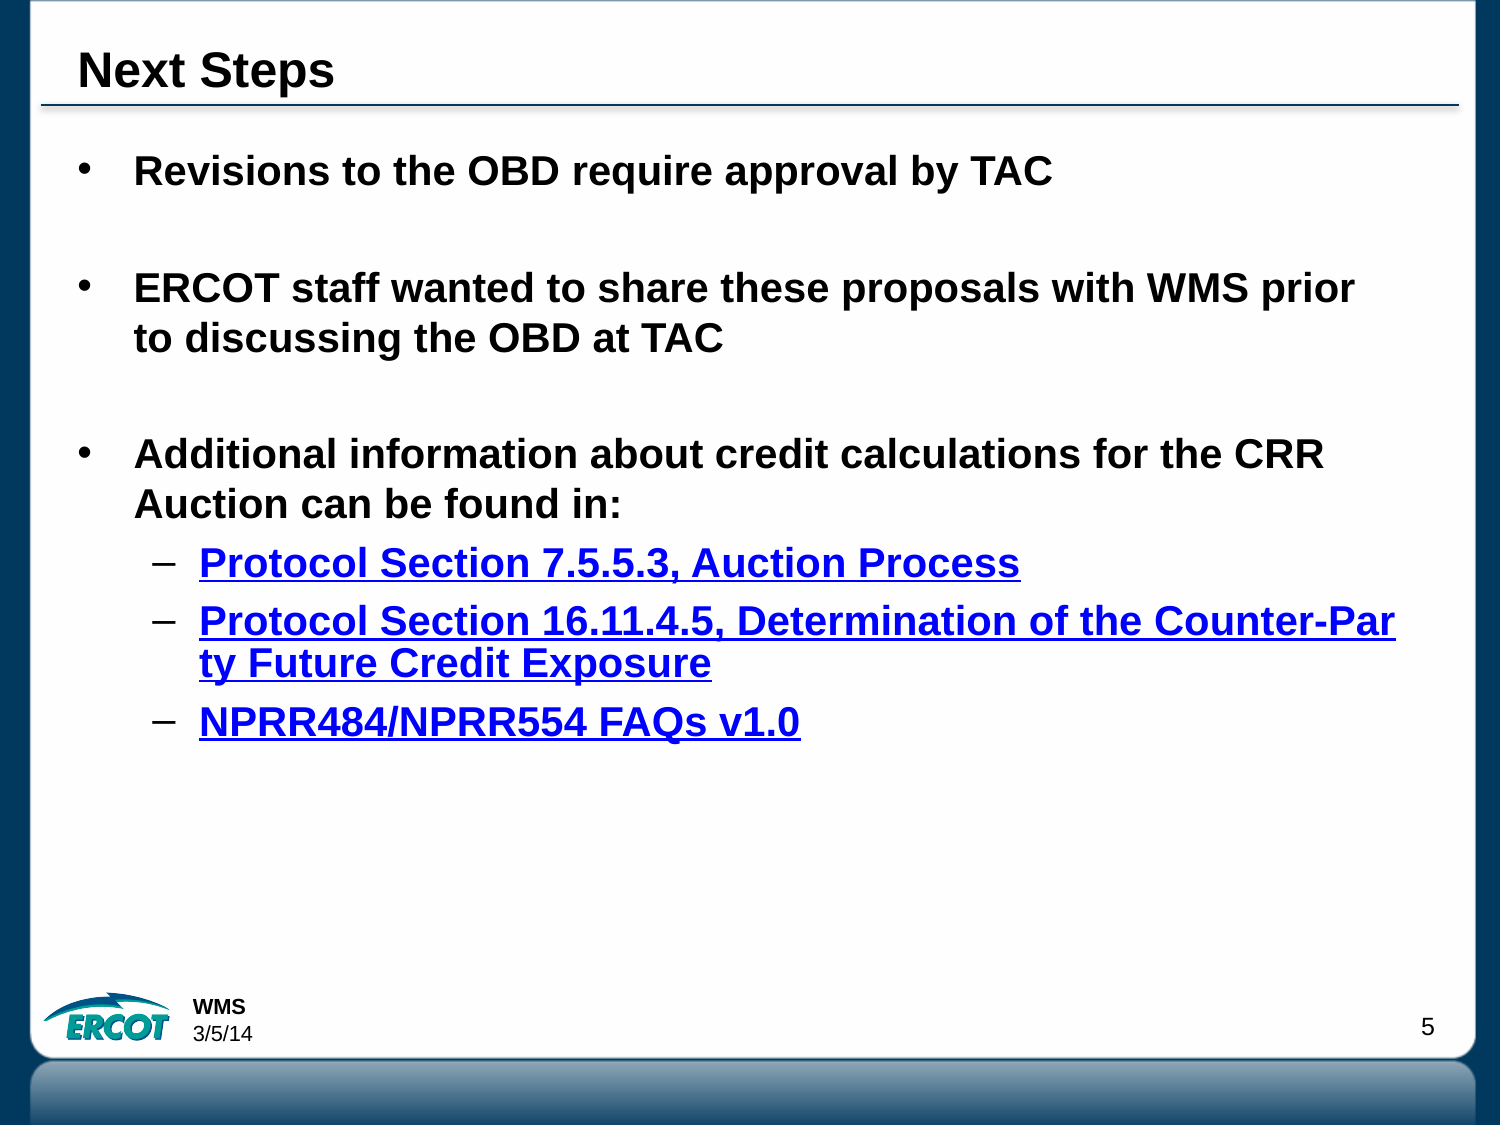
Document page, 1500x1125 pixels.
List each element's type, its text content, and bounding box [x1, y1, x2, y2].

picture [0, 0, 1500, 1125]
title Next Steps [62, 29, 1450, 106]
list Revisions to the OBD require approval by TAC ERCOT staff wanted to share these proposals with WMS prior to discussing the OBD at TAC Additional information about credit calculations for the CRR Auction can be found in: Protocol Section 7.5.5.3, Auction Process Protocol Section 16.11.4.5, Determination of the Counter-Party Future Credit Exposure NPRR484/NPRR554 FAQs v1.0 [62, 135, 1413, 976]
